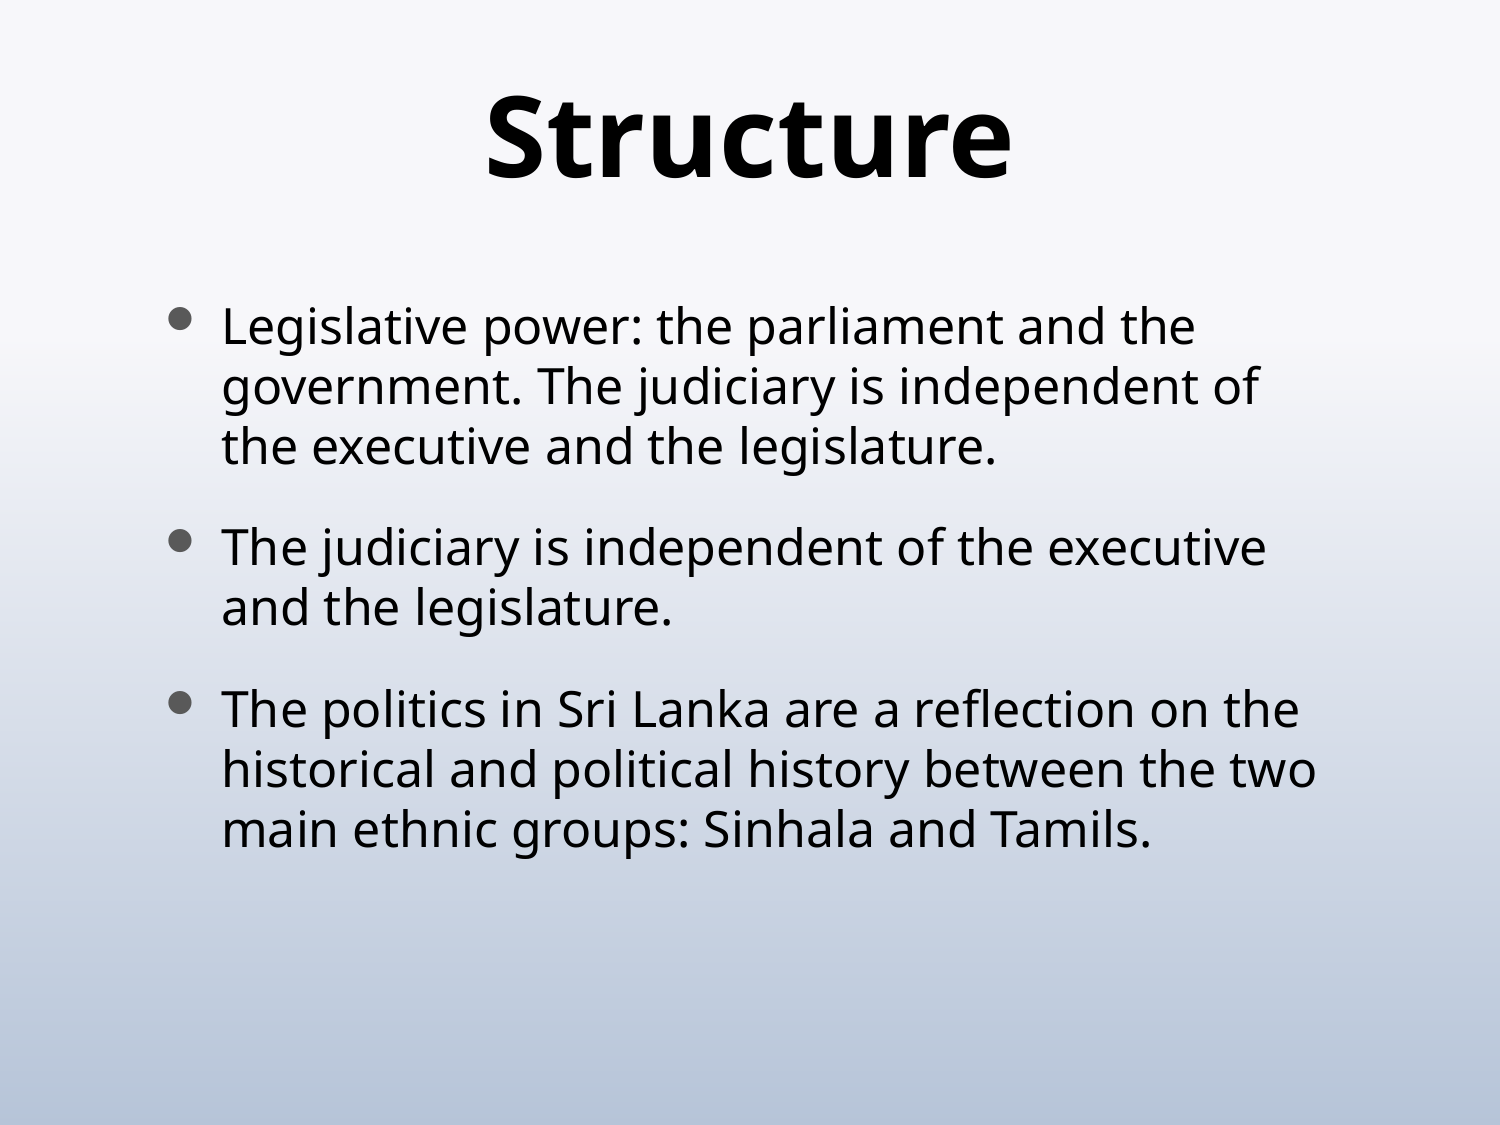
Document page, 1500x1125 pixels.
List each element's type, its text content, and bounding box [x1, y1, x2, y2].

list Legislative power: the parliament and the government. The judiciary is independent of the executive and the legislature. The judiciary is independent of the executive and the legislature. The politics in Sri Lanka are a reflection on the historical and political history between the two main ethnic groups: Sinhala and Tamils. [150, 286, 1350, 993]
title Structure [150, 37, 1350, 245]
